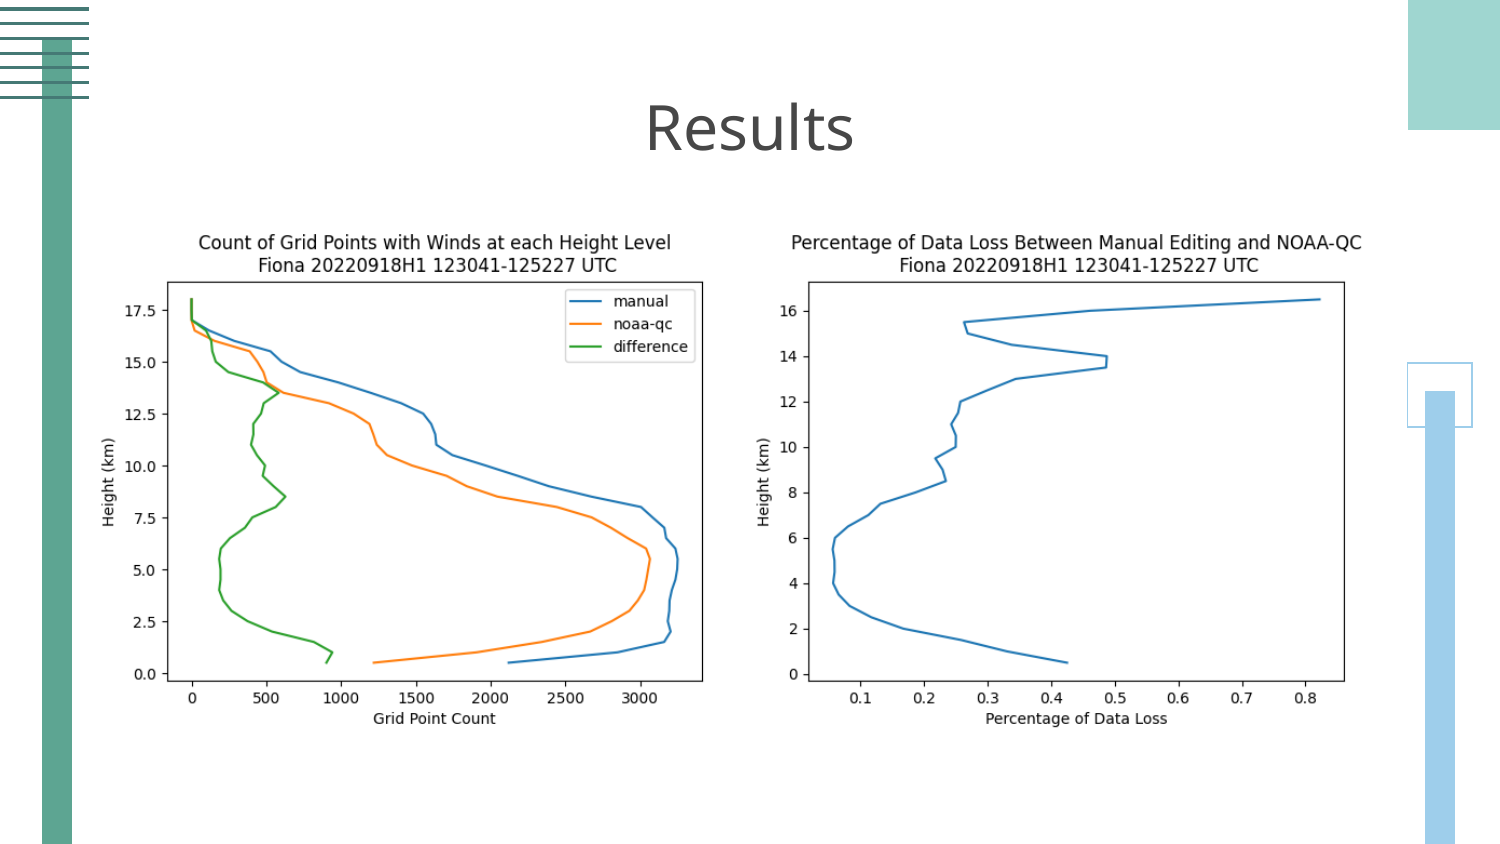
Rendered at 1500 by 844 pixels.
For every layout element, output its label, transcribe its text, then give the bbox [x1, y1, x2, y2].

title Results [118, 72, 1382, 167]
picture [80, 219, 1383, 738]
